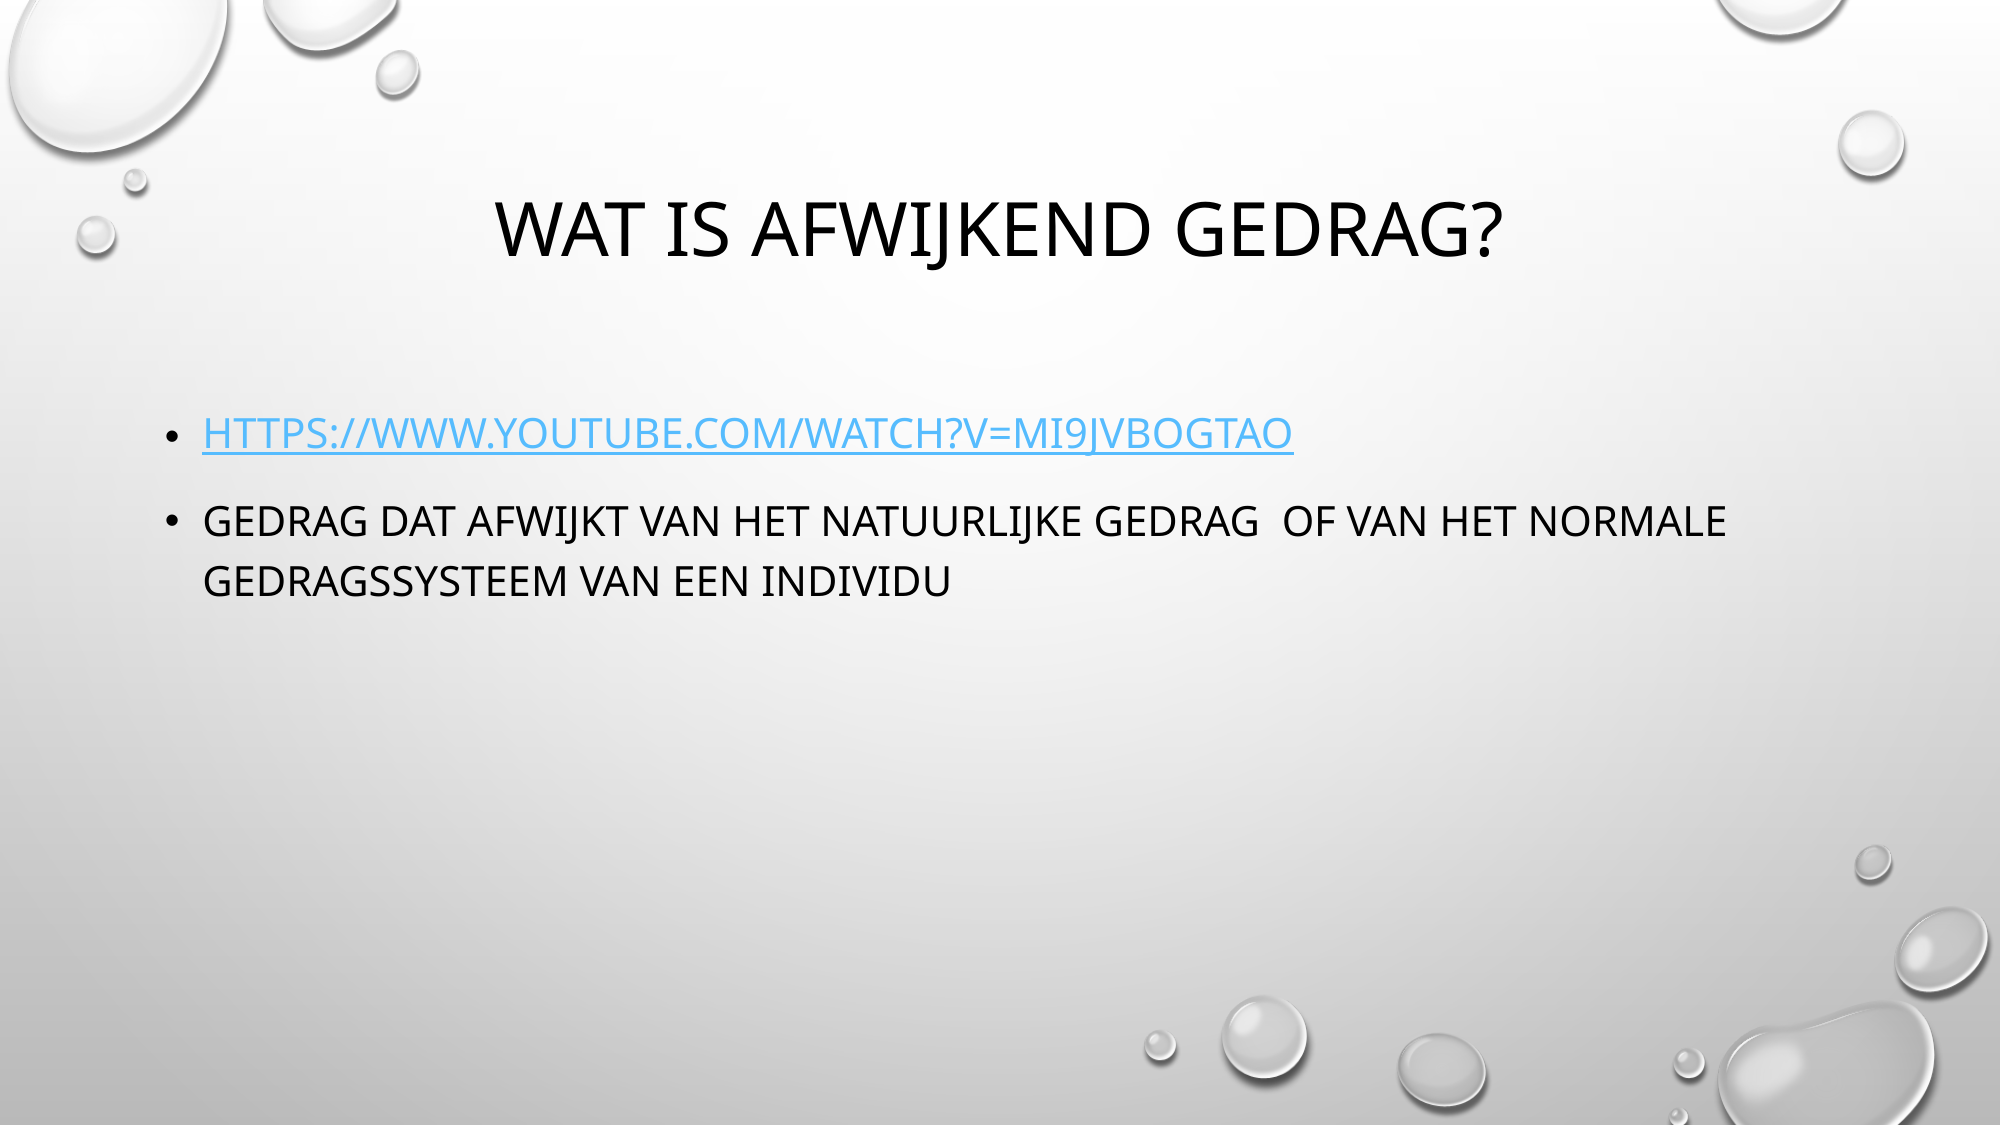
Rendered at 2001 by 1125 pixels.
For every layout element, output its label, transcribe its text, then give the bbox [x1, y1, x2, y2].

picture [0, 0, 2000, 1125]
title Wat is afwijkend gedrag? [149, 101, 1851, 364]
list https://www.youtube.com/watch?v=mI9JVBOGtao Gedrag dat afwijkt van het natuurlijke gedrag of van het normale gedragssysteem van een individu [149, 388, 1850, 950]
